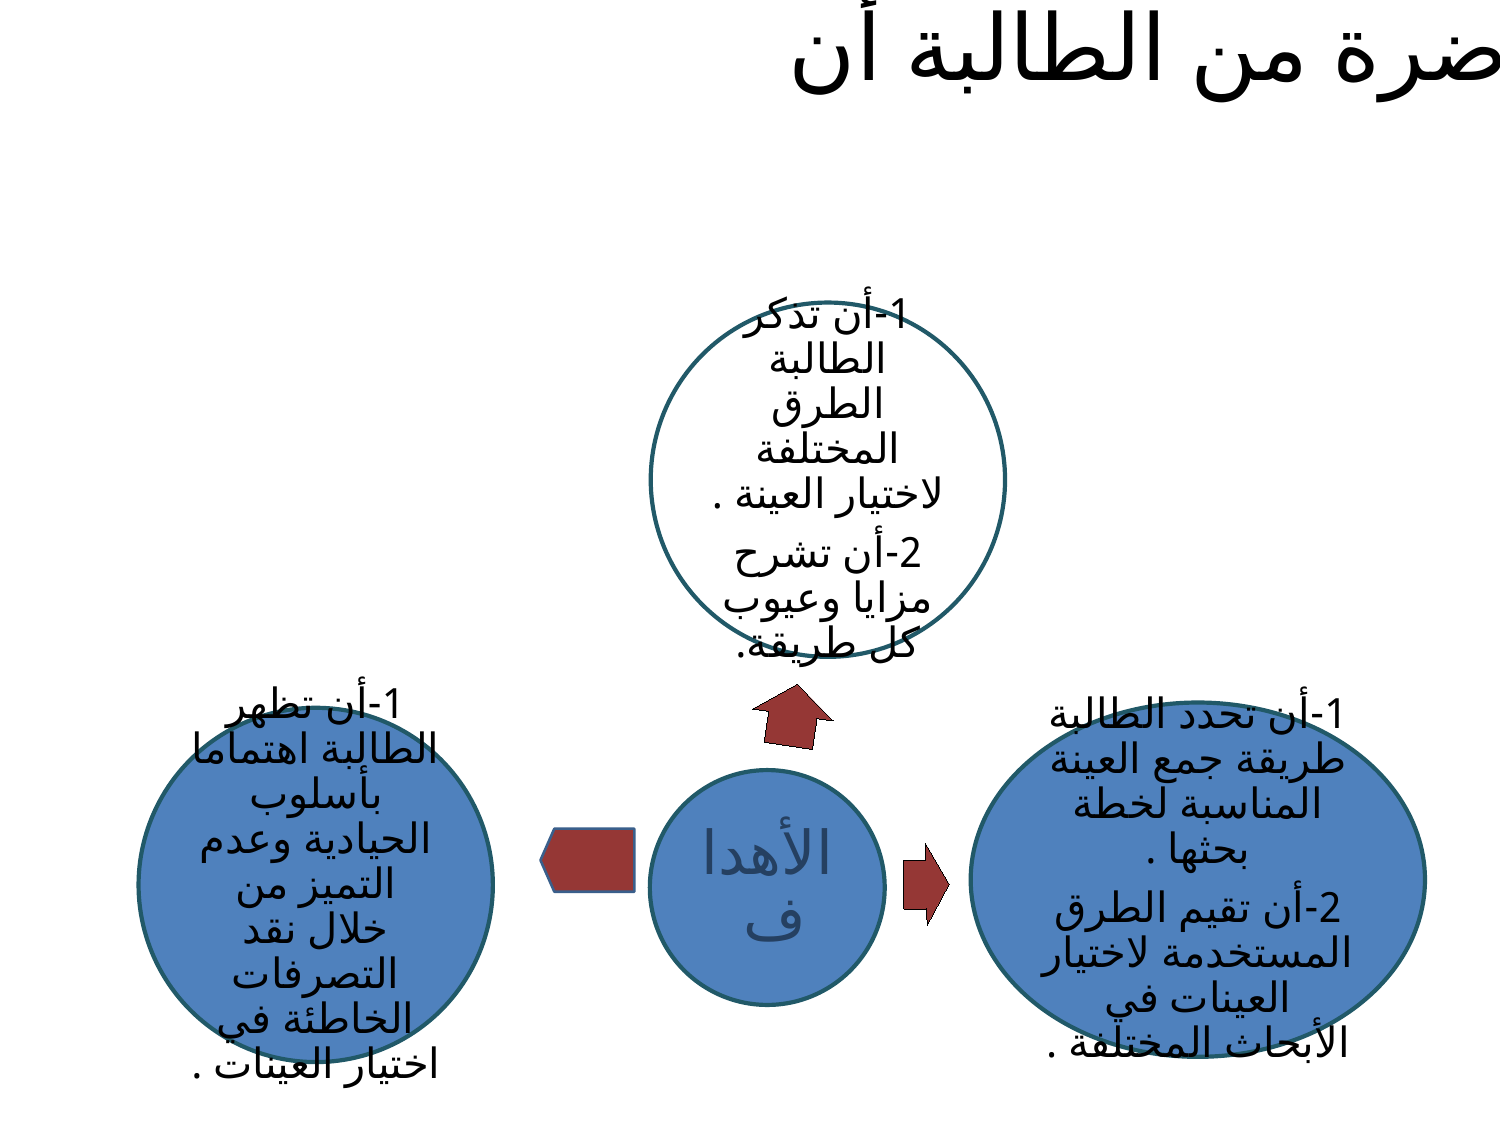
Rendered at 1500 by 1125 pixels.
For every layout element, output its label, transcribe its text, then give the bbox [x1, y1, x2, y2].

title يتوقع بعد المحاضرة من الطالبة أن [762, 0, 1500, 138]
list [74, 262, 1426, 1006]
